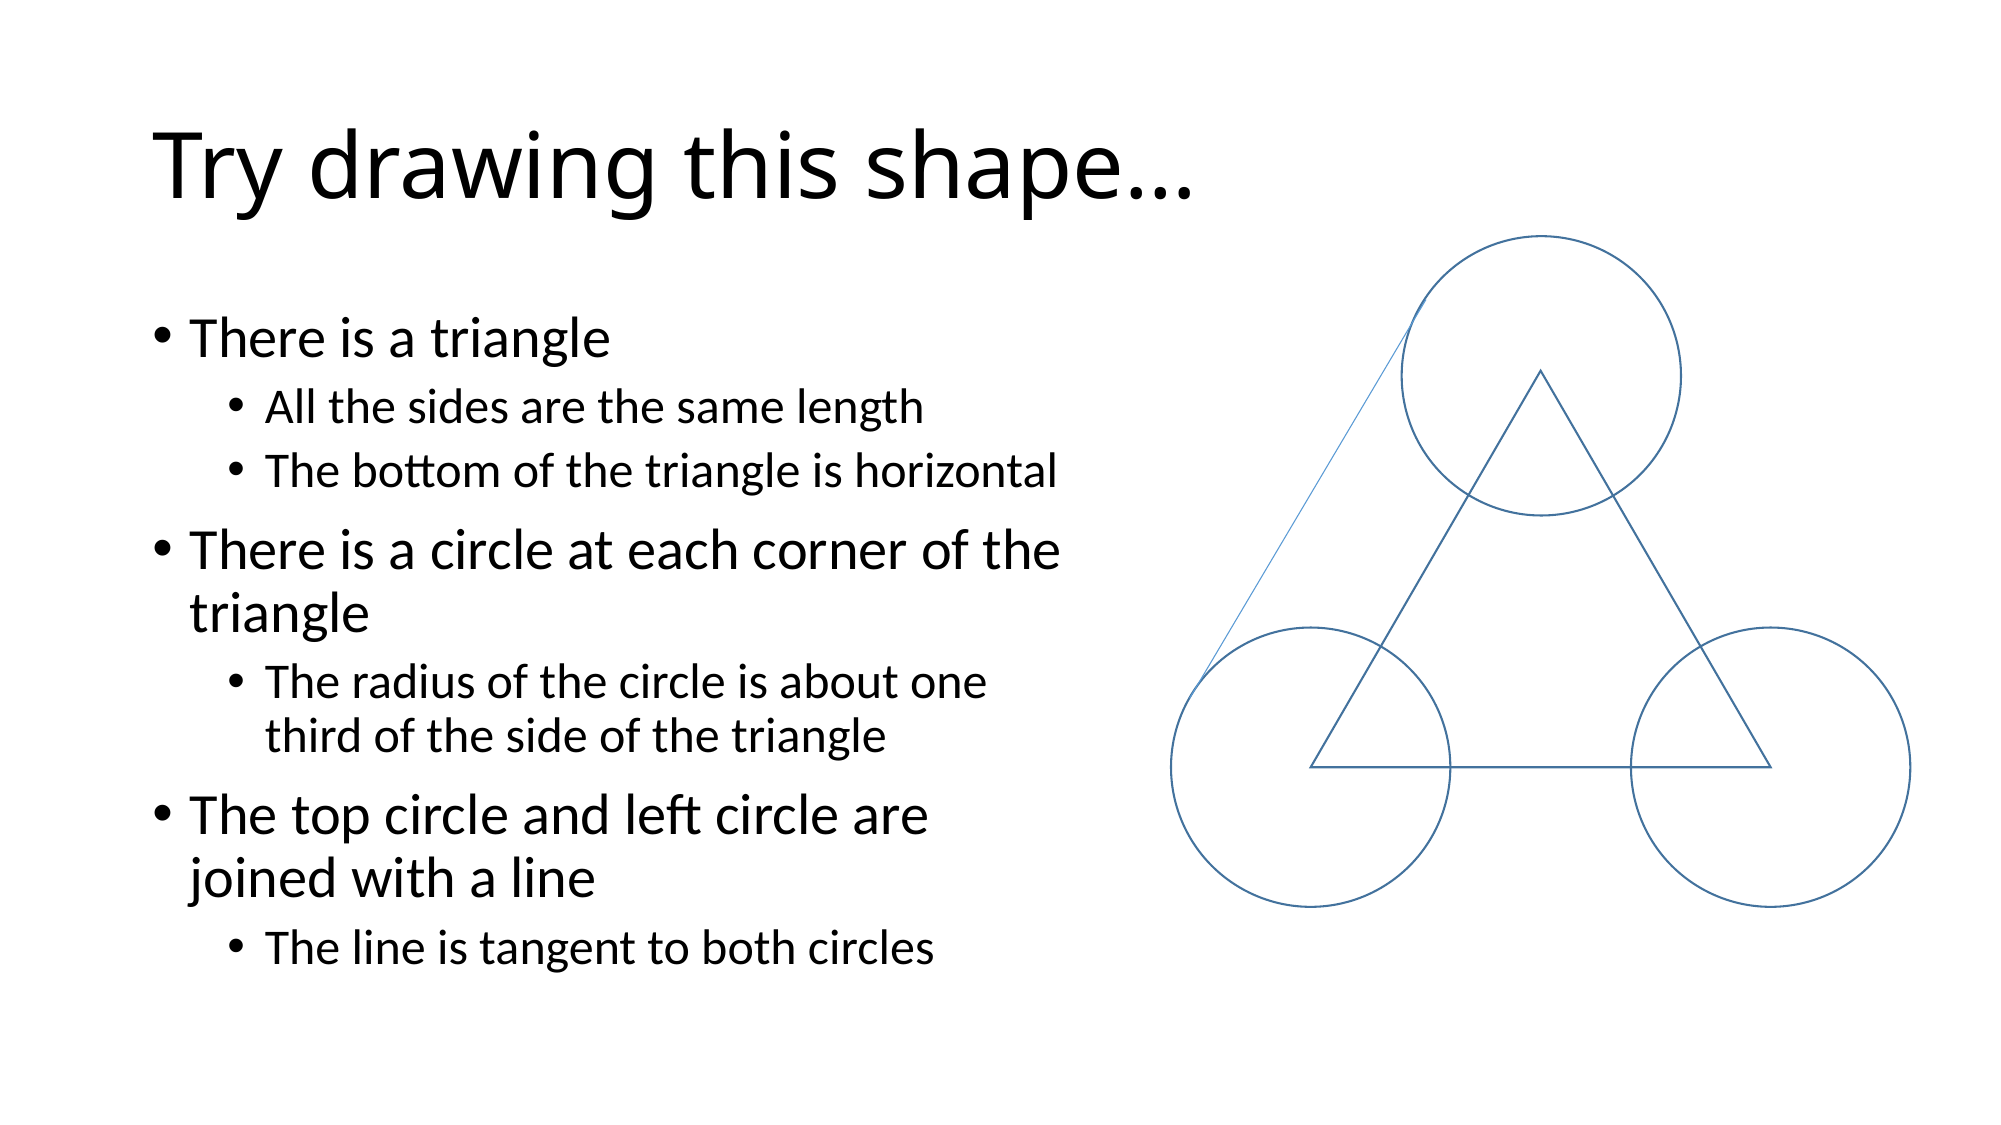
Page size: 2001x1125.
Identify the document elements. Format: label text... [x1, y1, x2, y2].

text_box [1427, 496, 1701, 769]
text_box [1423, 235, 1683, 517]
text_box [1629, 626, 1912, 908]
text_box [1189, 299, 1427, 699]
list There is a triangle All the sides are the same length The bottom of the triangle is horizontal There is a circle at each corner of the triangle The radius of the circle is about one third of the side of the triangle The top circle and left circle are joined with a line The line is tangent to both circles [137, 299, 1100, 1014]
title Try drawing this shape… [137, 59, 1863, 278]
text_box [1169, 688, 1452, 908]
